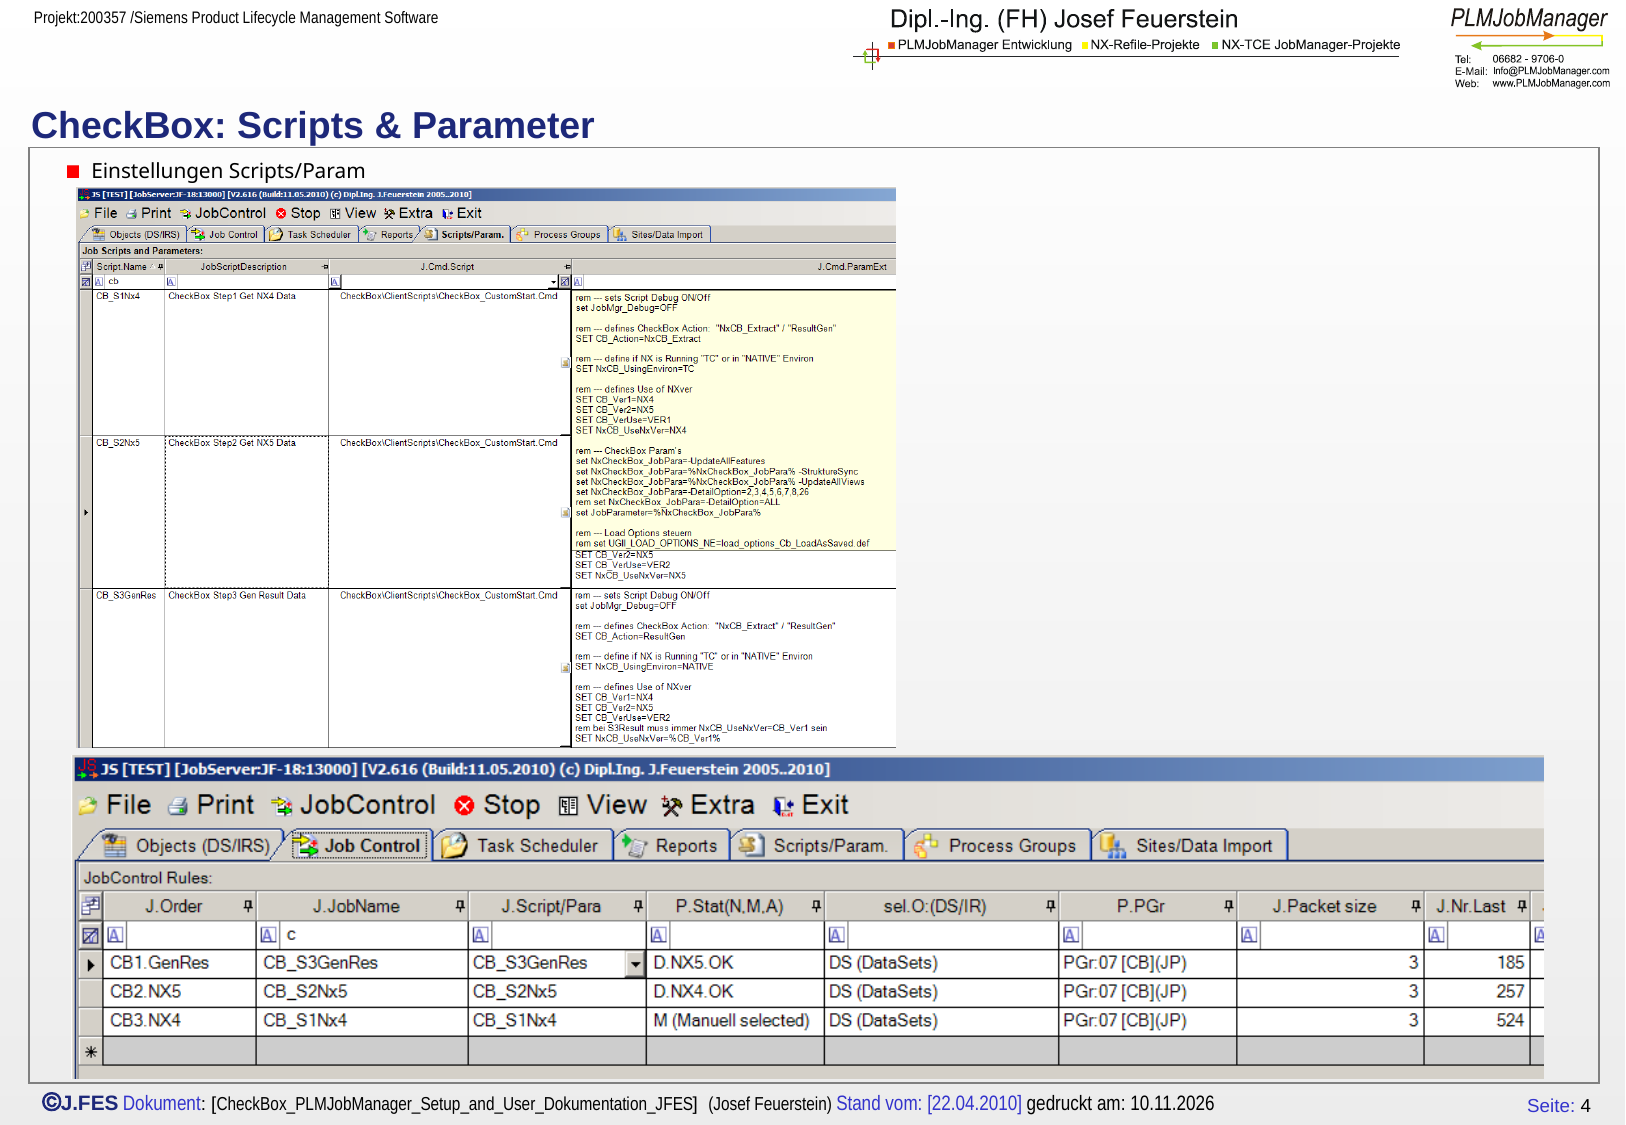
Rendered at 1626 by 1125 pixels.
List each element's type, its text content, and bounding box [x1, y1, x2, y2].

picture [76, 186, 897, 748]
picture [64, 162, 79, 178]
title CheckBox: Scripts & Parameter [30, 73, 1600, 138]
picture [70, 754, 1544, 1079]
list Einstellungen Scripts/Param [48, 157, 1512, 796]
